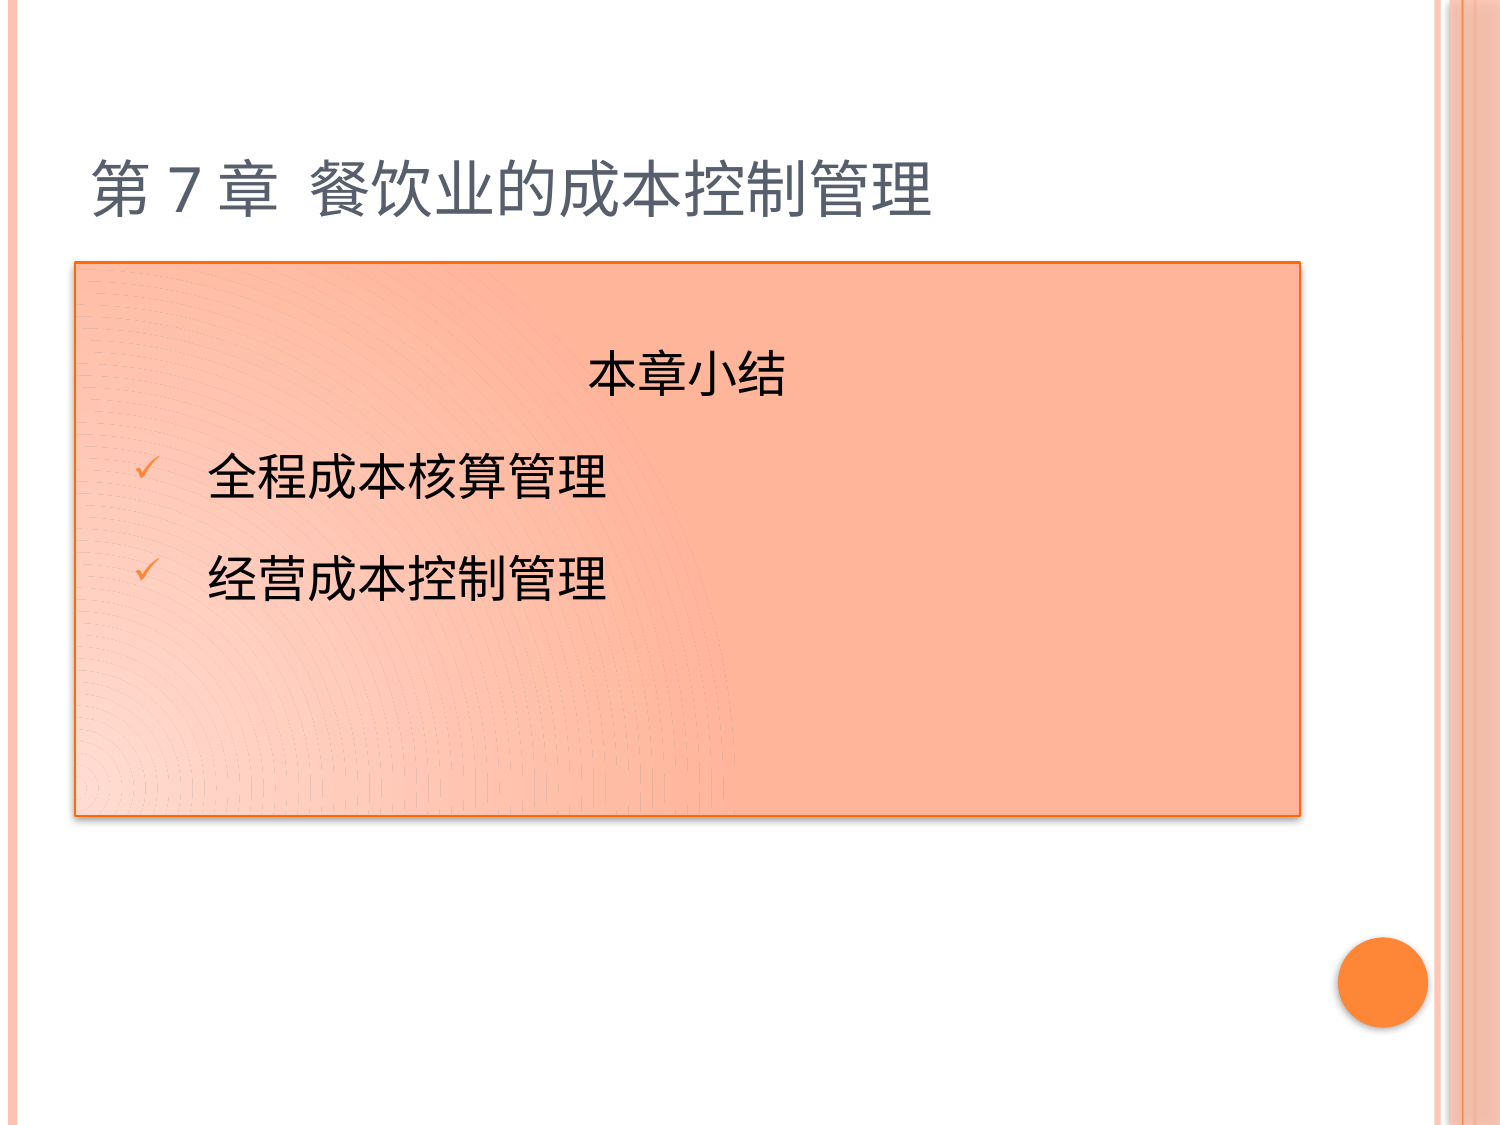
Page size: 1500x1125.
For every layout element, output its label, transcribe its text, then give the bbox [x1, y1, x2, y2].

title 第7章 餐饮业的成本控制管理 [75, 45, 1300, 233]
list 本章小结 全程成本核算管理 经营成本控制管理 [74, 261, 1301, 817]
